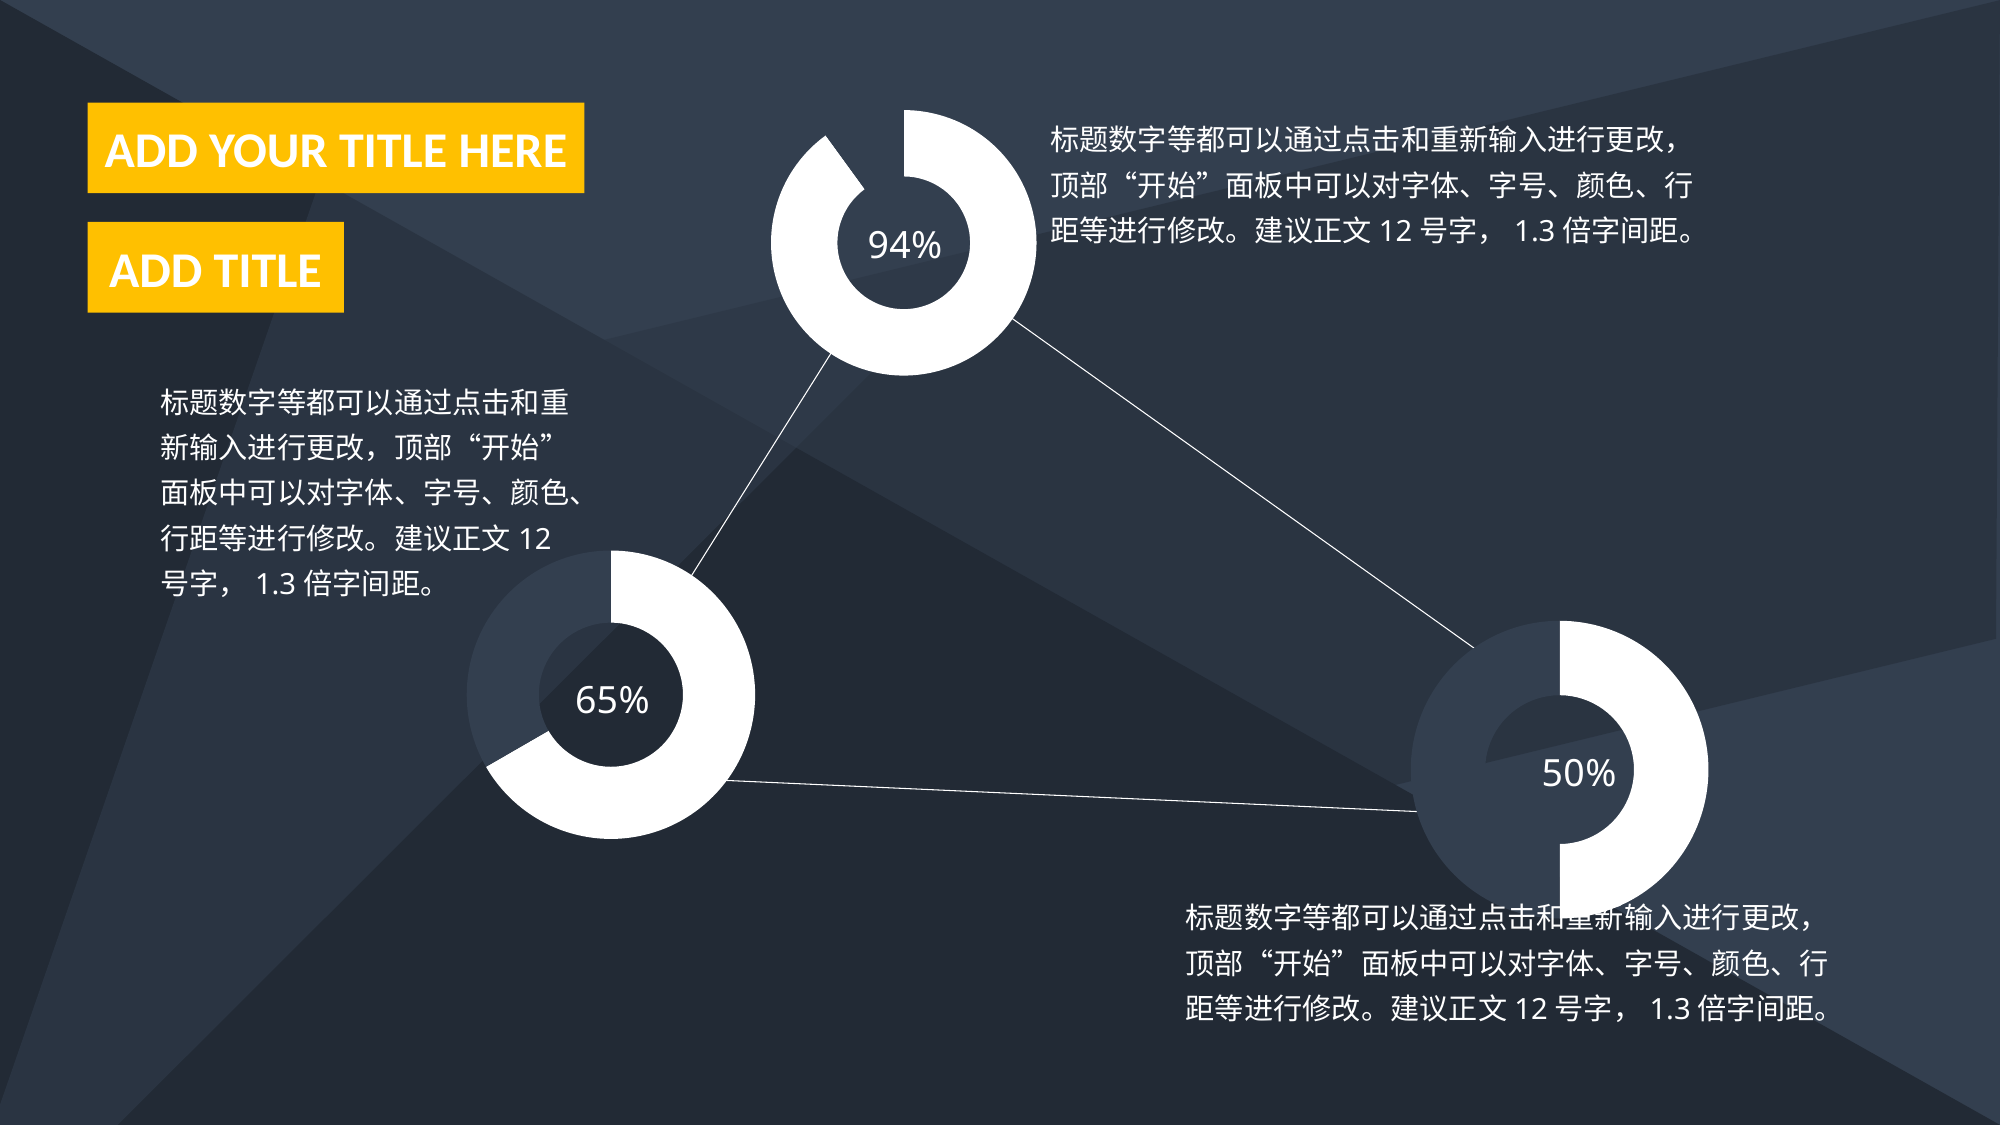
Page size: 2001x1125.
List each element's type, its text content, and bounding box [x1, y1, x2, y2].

text_box 标题数字等都可以通过点击和重新输入进行更改，顶部“开始”面板中可以对字体、字号、颜色、行距等进行修改。建议正文12号字，1.3倍字间距。 [149, 367, 588, 607]
chart [378, 544, 844, 855]
chart [671, 103, 1137, 415]
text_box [670, 346, 835, 544]
chart [1329, 614, 1795, 925]
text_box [844, 777, 1329, 814]
text_box ADD TITLE [86, 221, 345, 314]
text_box 标题数字等都可以通过点击和重新输入进行更改，顶部“开始”面板中可以对字体、字号、颜色、行距等进行修改。建议正文12号字，1.3倍字间距。 [1137, 105, 1722, 253]
text_box 标题数字等都可以通过点击和重新输入进行更改，顶部“开始”面板中可以对字体、字号、颜色、行距等进行修改。建议正文12号字，1.3倍字间距。 [1174, 883, 1858, 1031]
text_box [992, 304, 1516, 678]
text_box ADD YOUR TITLE HERE [86, 102, 585, 194]
